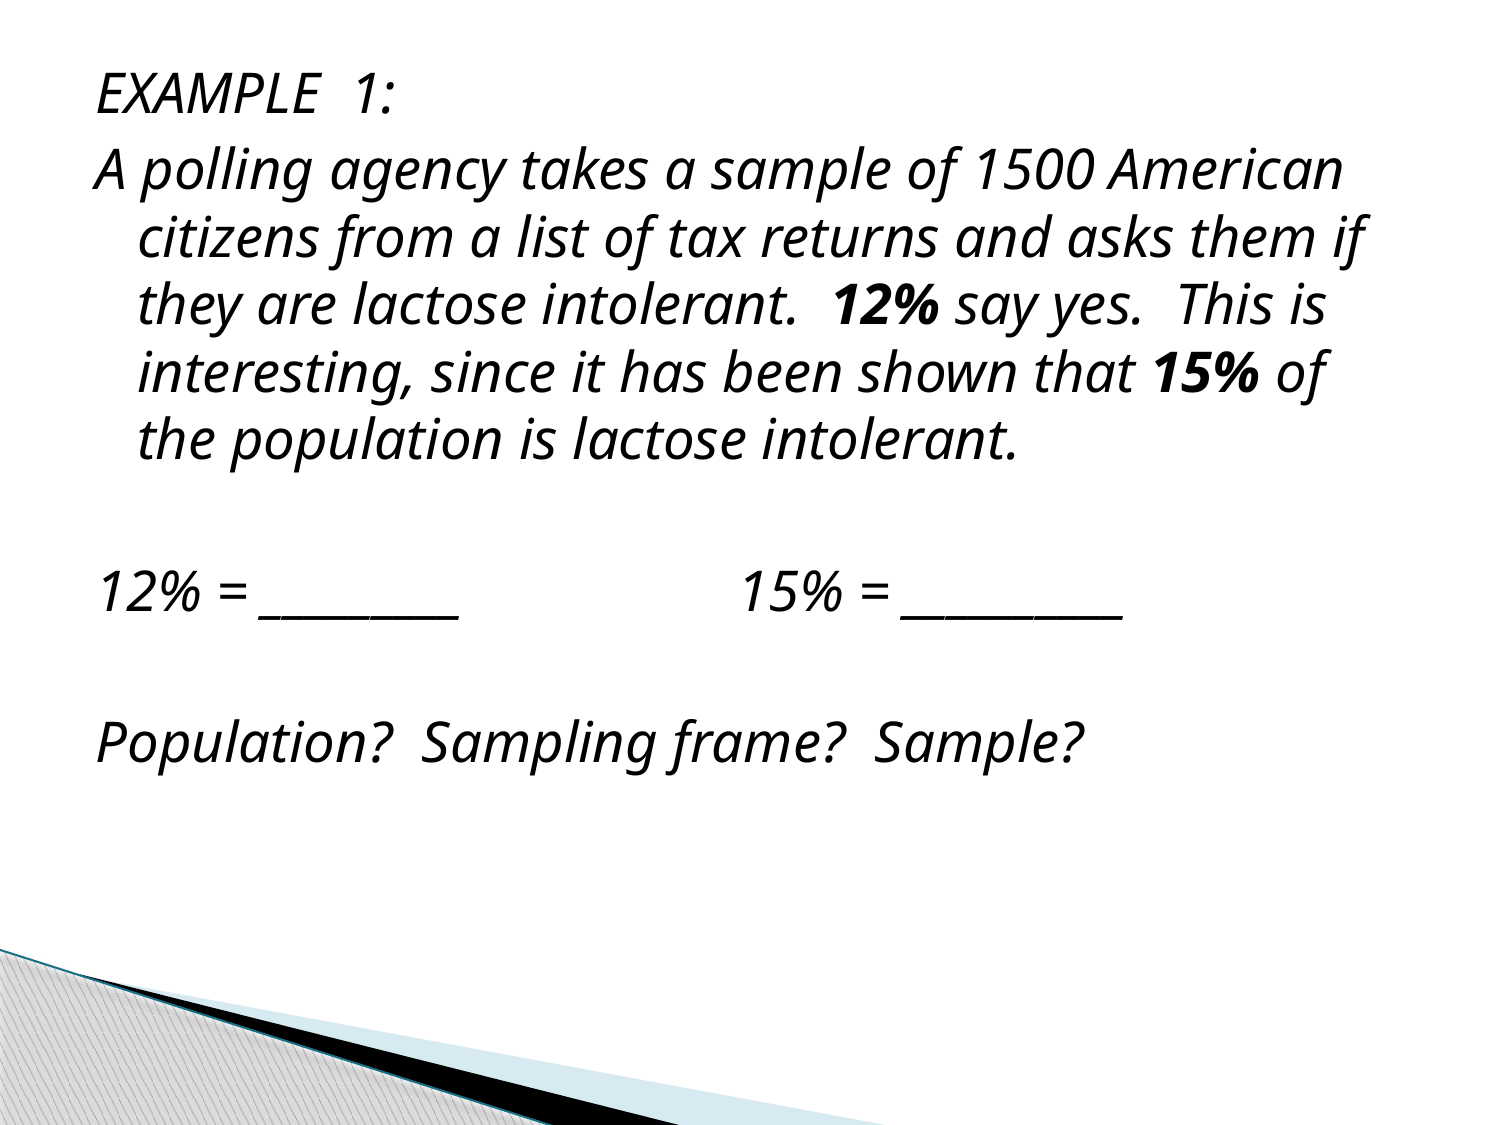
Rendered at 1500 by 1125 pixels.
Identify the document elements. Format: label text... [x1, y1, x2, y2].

list EXAMPLE 1: A polling agency takes a sample of 1500 American citizens from a list of tax returns and asks them if they are lactose intolerant. 12% say yes. This is interesting, since it has been shown that 15% of the population is lactose intolerant. 12% = _________ 15% = __________ Population? Sampling frame? Sample? [62, 49, 1413, 793]
